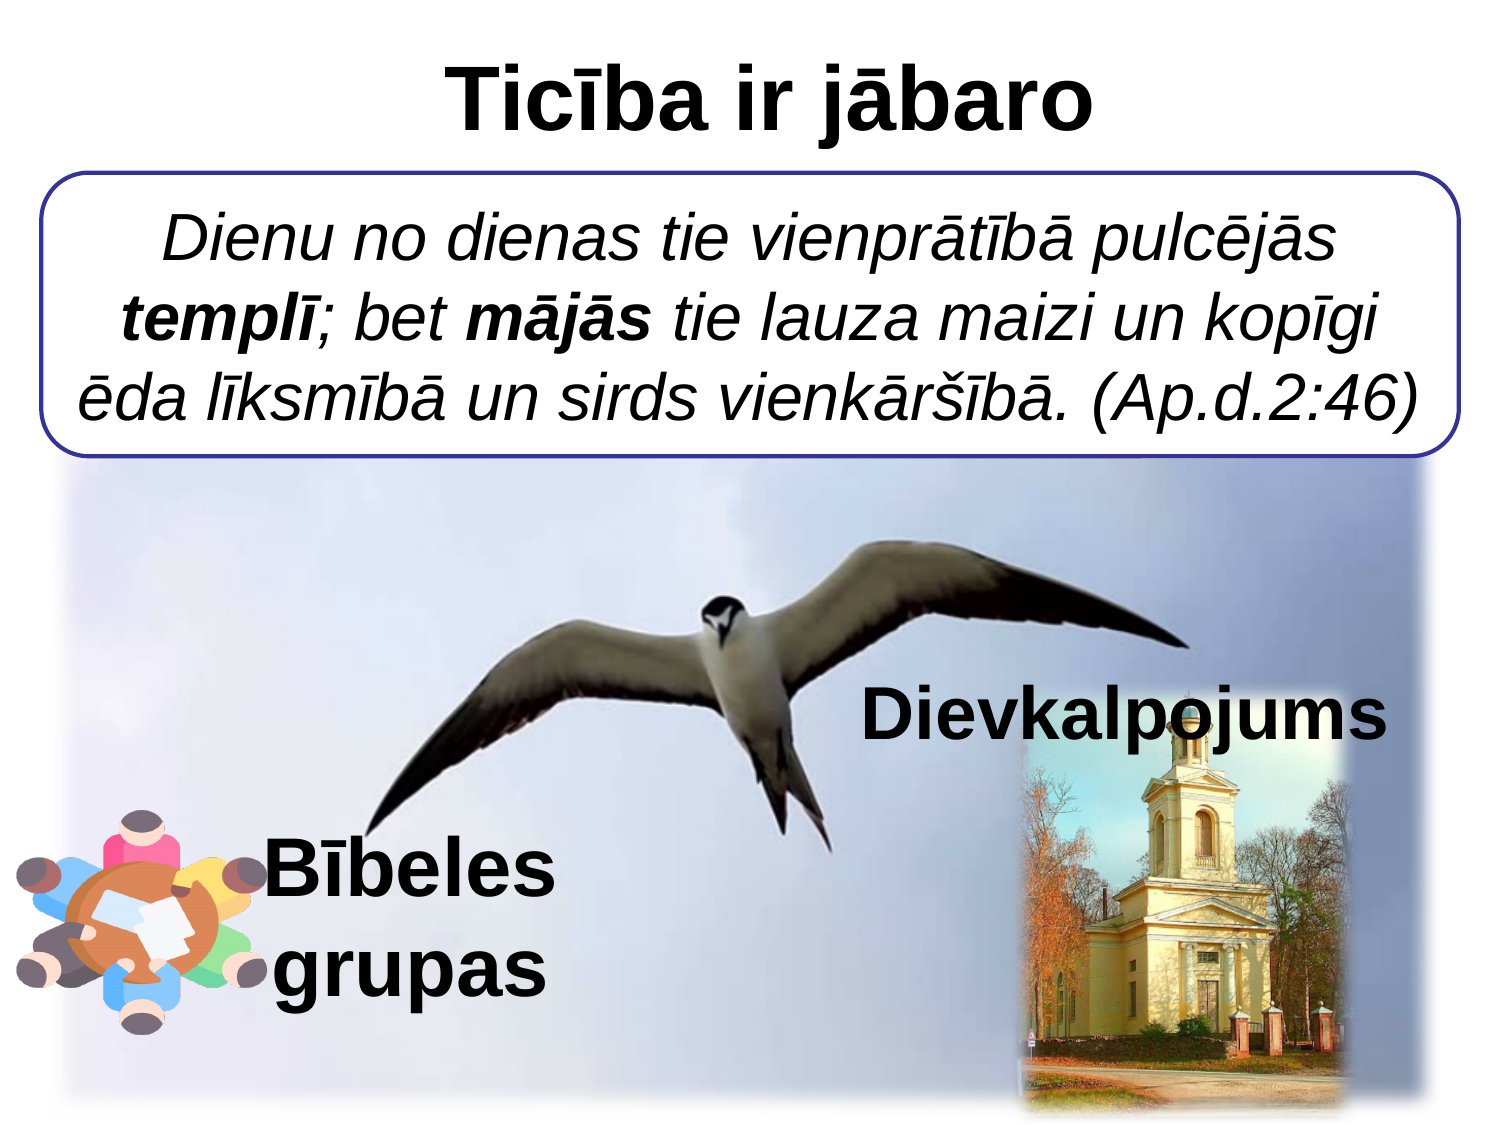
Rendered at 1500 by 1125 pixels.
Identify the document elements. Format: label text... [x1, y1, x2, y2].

picture [0, 332, 1442, 1125]
text_box Dienu no dienas tie vienprātībā pulcējās templī; bet mājās tie lauza maizi un kopīgi ēda līksmībā un sirds vienkāršībā. (Ap.d.2:46) [39, 170, 1461, 445]
title Ticība ir jābaro [41, 0, 1500, 188]
text_box [35, 219, 39, 398]
